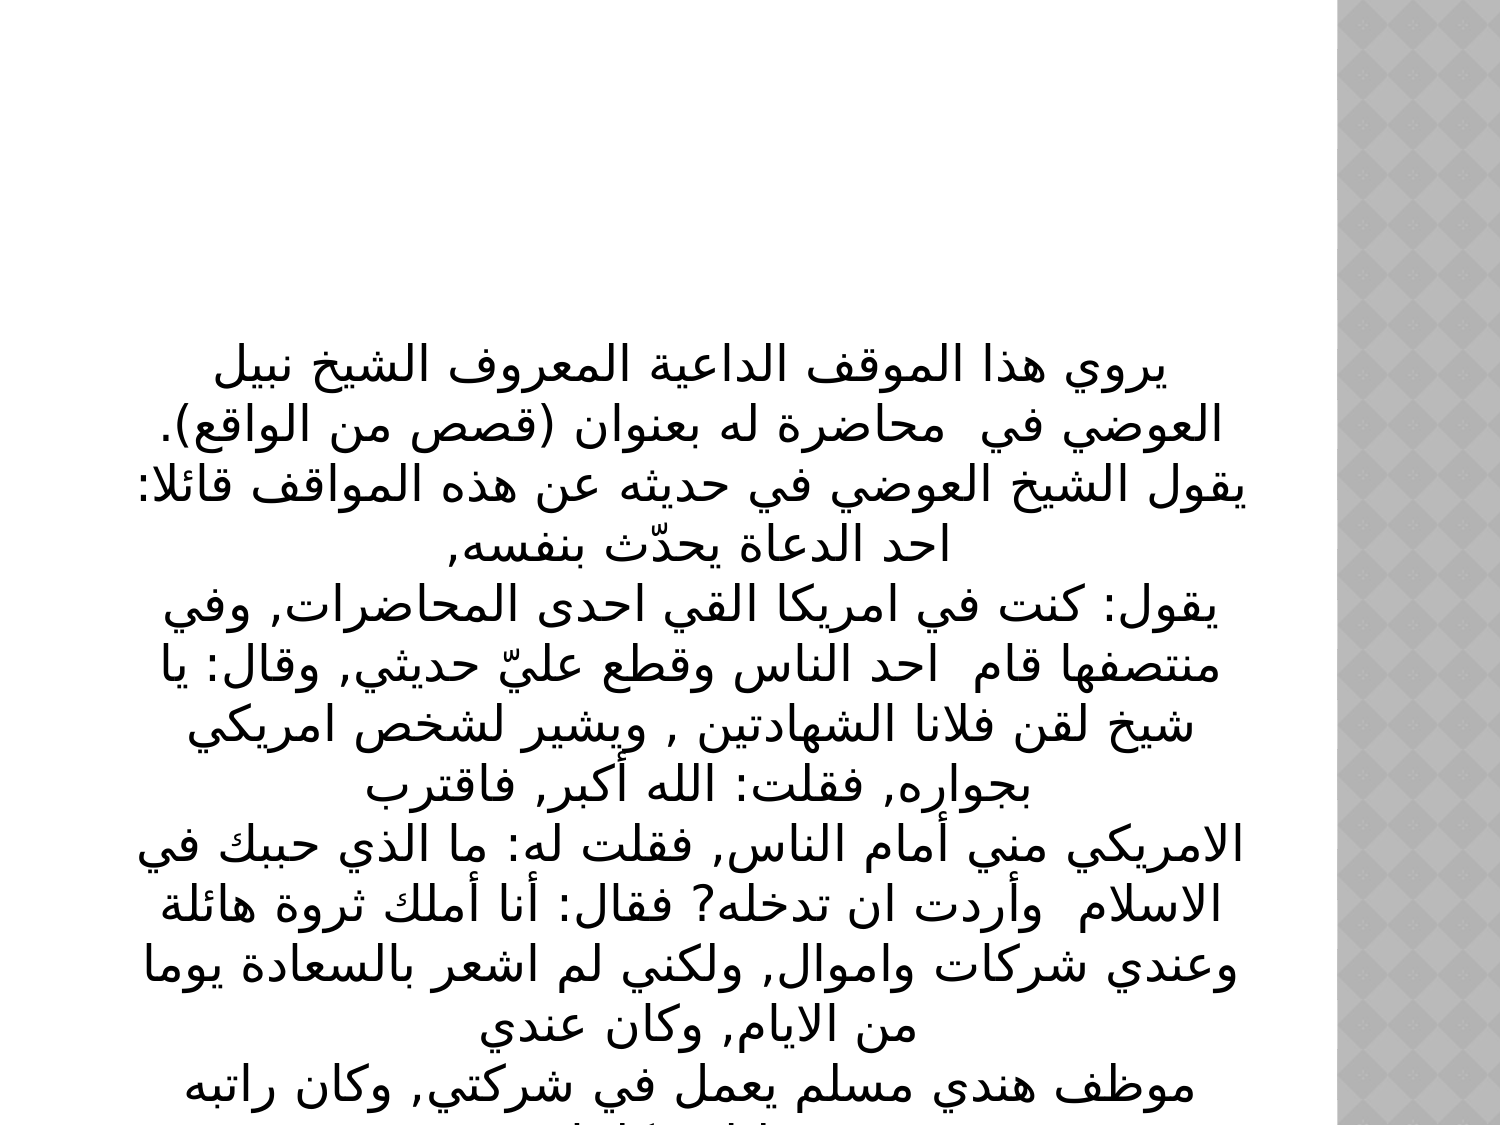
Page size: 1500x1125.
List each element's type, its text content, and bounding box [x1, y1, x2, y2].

list يروي هذا الموقف الداعية المعروف الشيخ نبيل العوضي في محاضرة له بعنوان (قصص من الواقع). يقول الشيخ العوضي في حديثه عن هذه المواقف قائلا: احد الدعاة يحدّث بنفسه, يقول: كنت في امريكا القي احدى المحاضرات, وفي منتصفها قام احد الناس وقطع عليّ حديثي, وقال: يا شيخ لقن فلانا الشهادتين , ويشير لشخص امريكي بجواره, فقلت: الله أكبر, فاقترب الامريكي مني أمام الناس, فقلت له: ما الذي حببك في الاسلام وأردت ان تدخله? فقال: أنا أملك ثروة هائلة وعندي شركات واموال, ولكني لم اشعر بالسعادة يوما من الايام, وكان عندي موظف هندي مسلم يعمل في شركتي, وكان راتبه قليلا, وكلما [75, 264, 1263, 1059]
